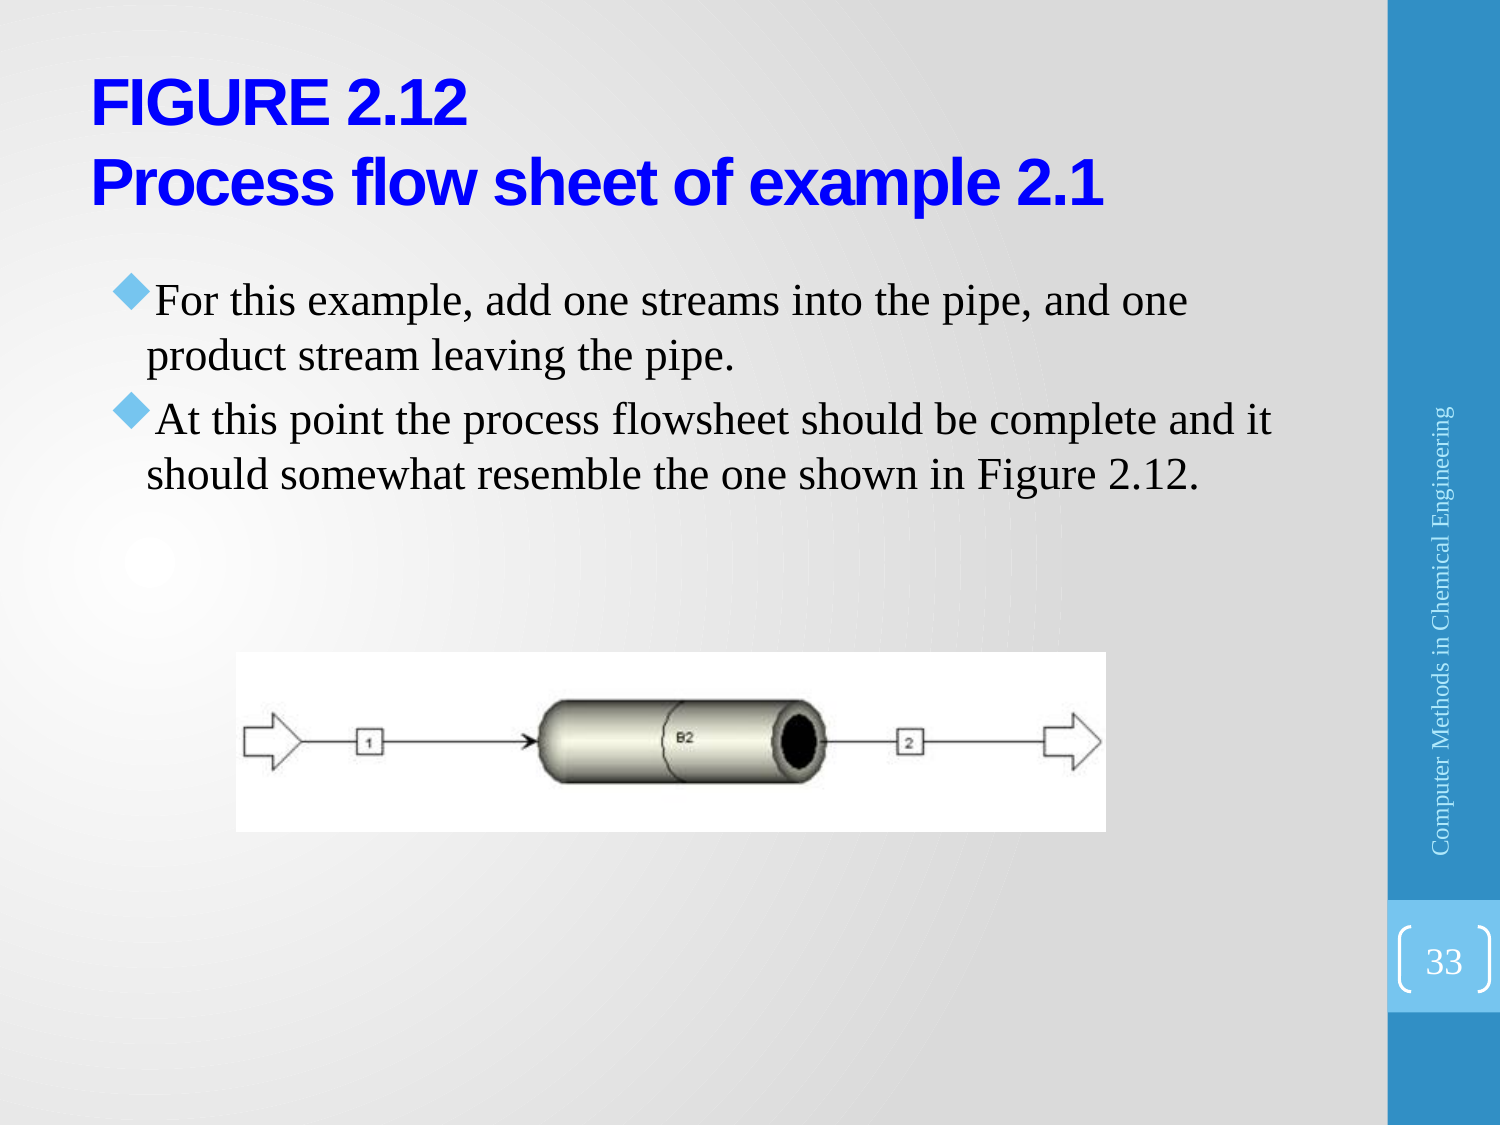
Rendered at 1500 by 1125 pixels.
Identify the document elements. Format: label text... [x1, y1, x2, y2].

title FIGURE 2.12 Process flow sheet of example 2.1 [75, 45, 1325, 233]
slide_number 33 [1397, 925, 1492, 994]
footer Computer Methods in Chemical Engineering [1408, 391, 1469, 889]
list For this example, add one streams into the pipe, and one product stream leaving the pipe. At this point the process flowsheet should be complete and it should somewhat resemble the one shown in Figure 2.12. [75, 262, 1325, 1081]
picture [236, 651, 1107, 833]
